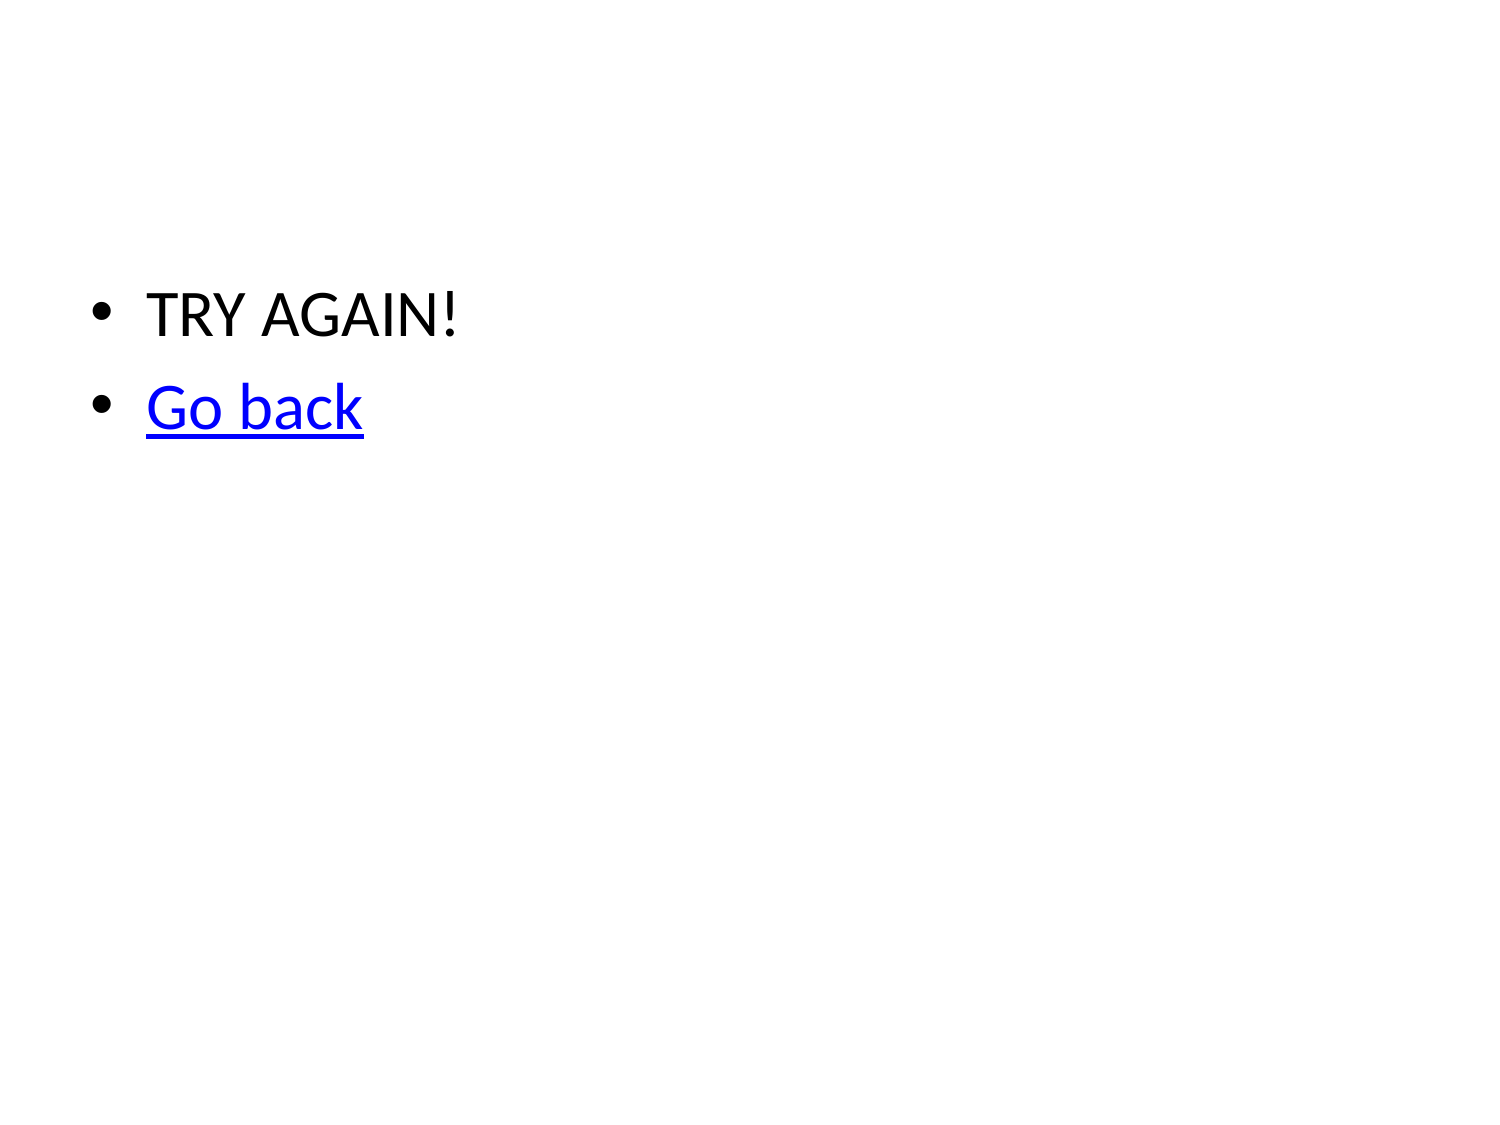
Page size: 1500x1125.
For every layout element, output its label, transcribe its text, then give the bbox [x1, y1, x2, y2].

list TRY AGAIN! Go back [75, 262, 1425, 1005]
